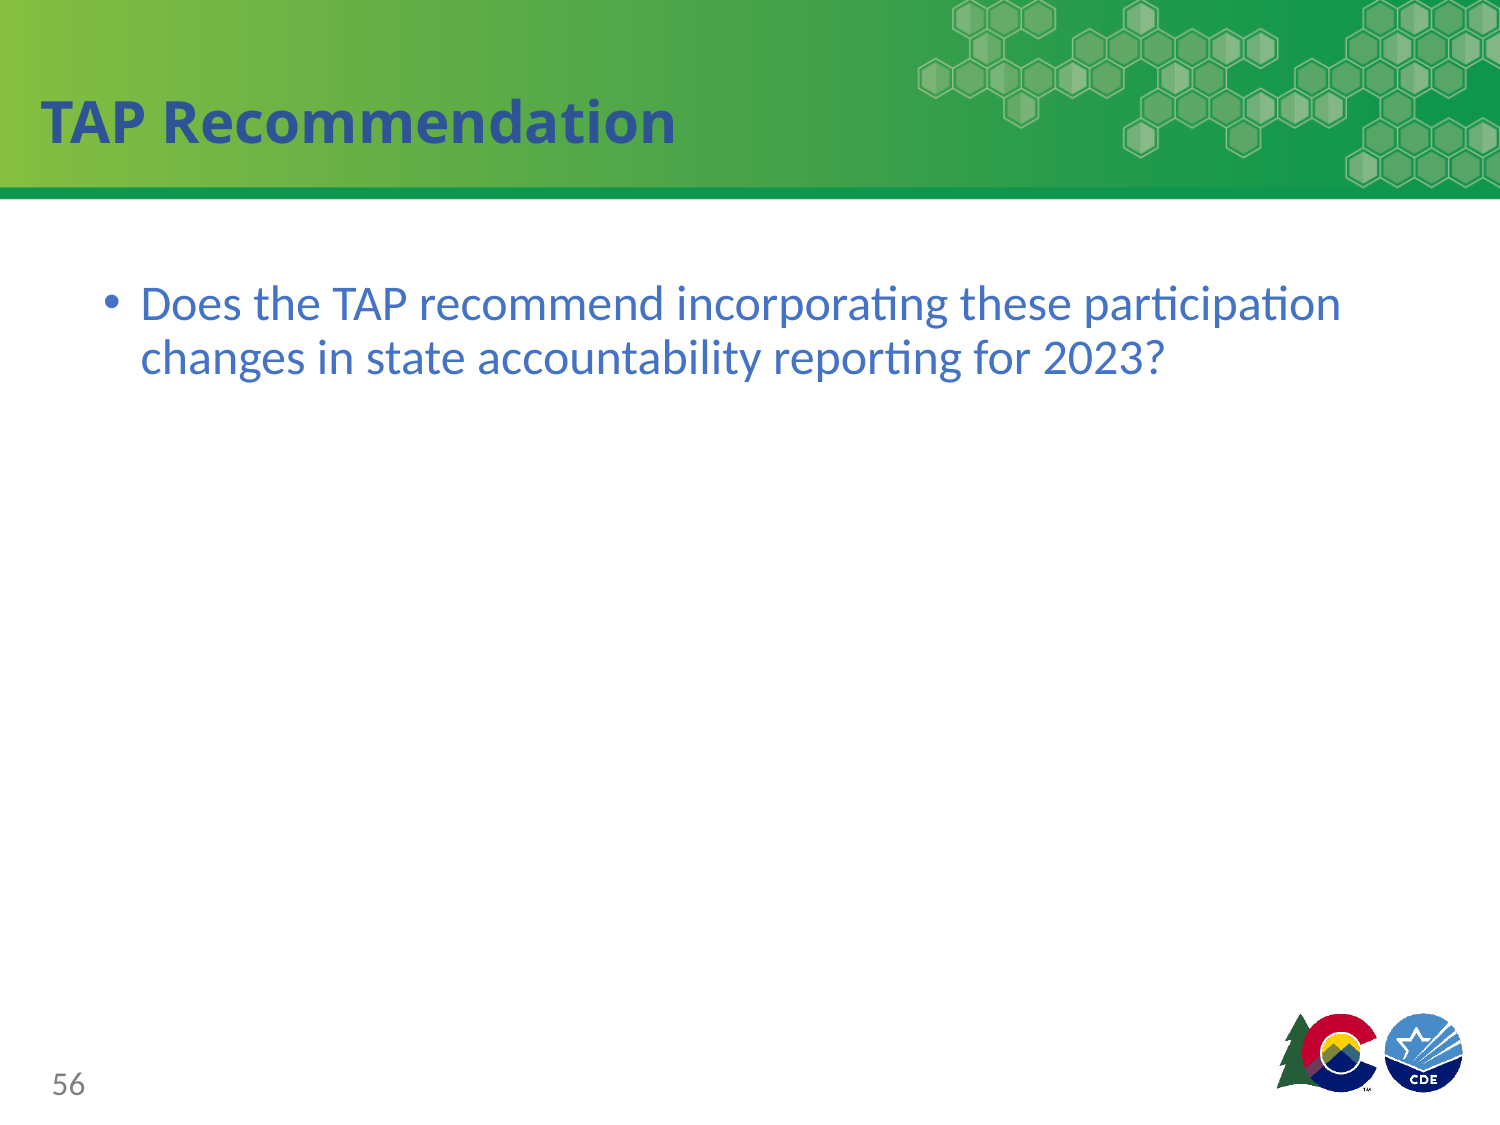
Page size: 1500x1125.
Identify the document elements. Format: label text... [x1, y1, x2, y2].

picture [1275, 1012, 1463, 1093]
picture [0, 0, 1500, 200]
title TAP Recommendation [40, 84, 1038, 166]
slide_number 56 [36, 1054, 375, 1115]
list Does the TAP recommend incorporating these participation changes in state accountability reporting for 2023? [103, 277, 1397, 1002]
